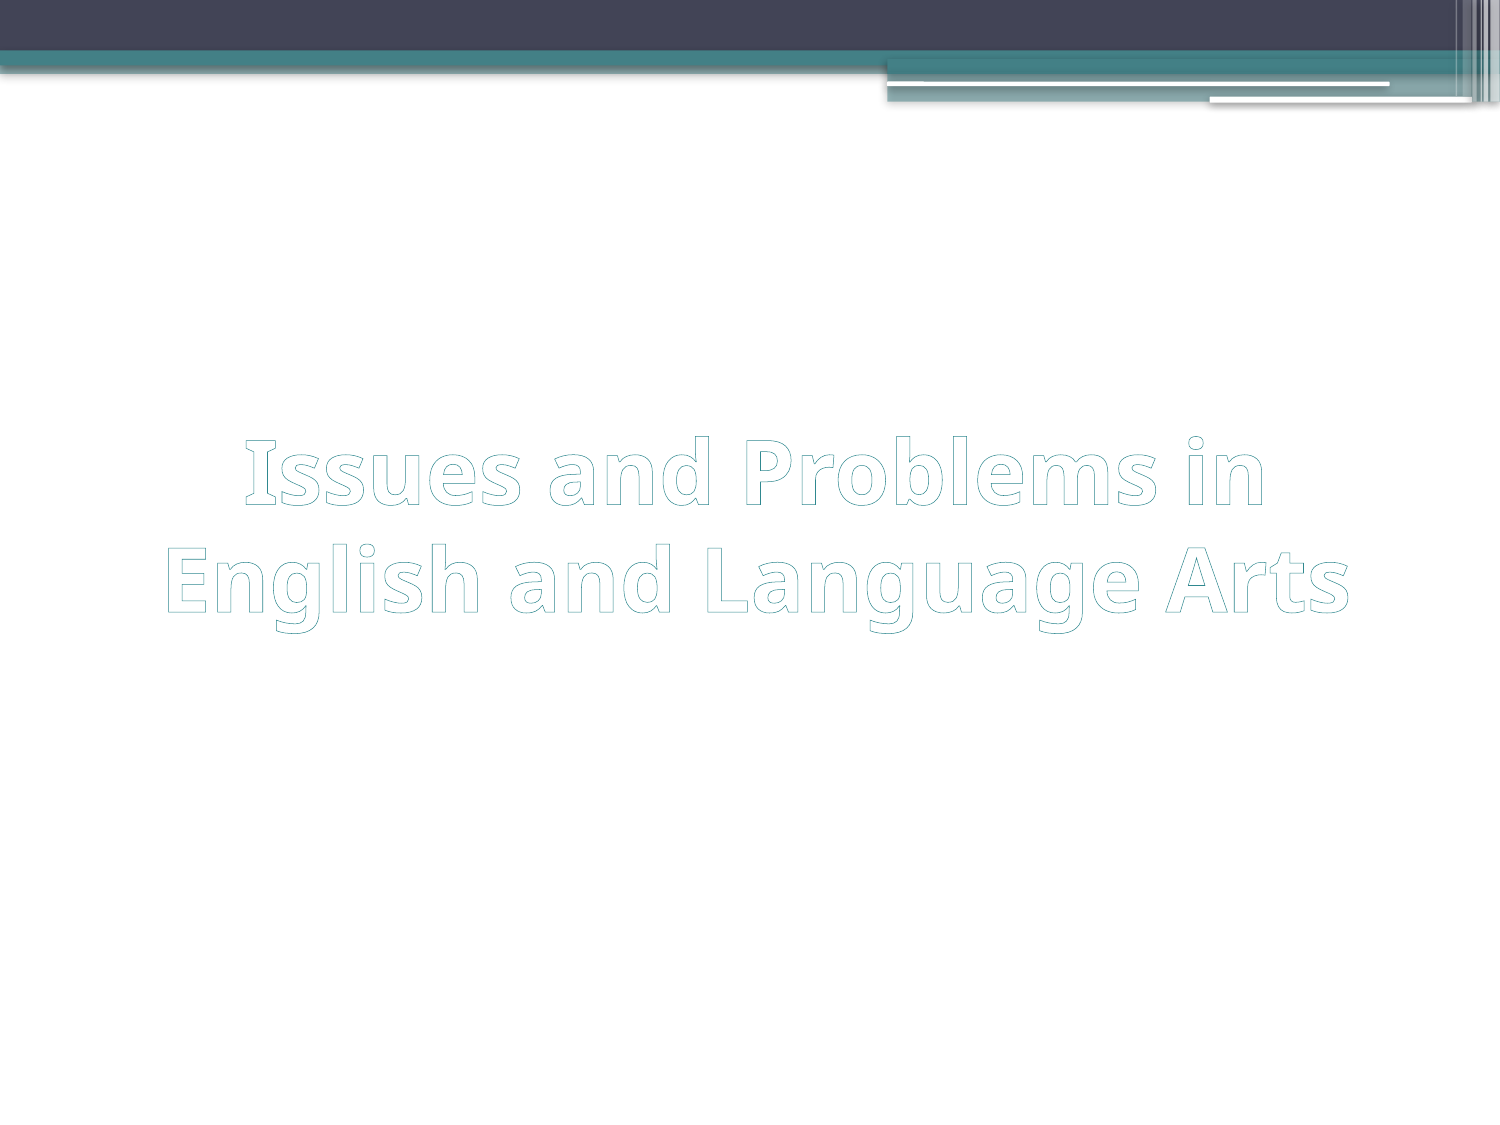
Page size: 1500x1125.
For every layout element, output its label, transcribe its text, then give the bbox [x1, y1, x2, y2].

title Issues and Problems in English and Language Arts [118, 324, 1394, 638]
